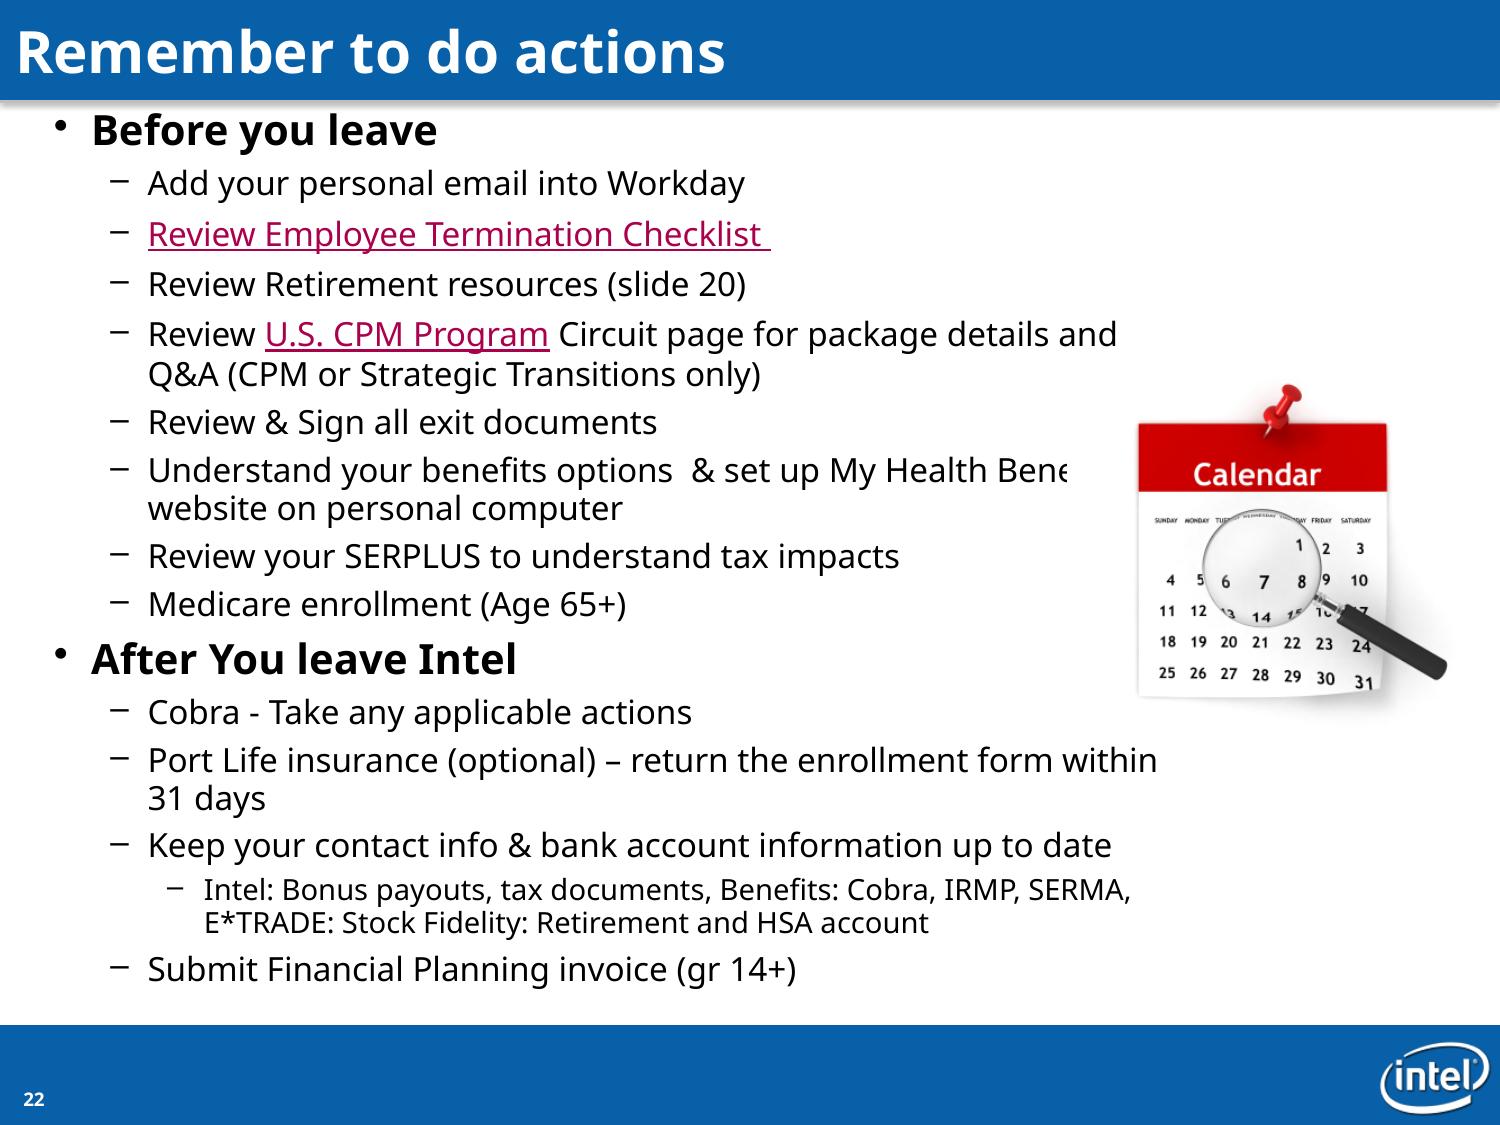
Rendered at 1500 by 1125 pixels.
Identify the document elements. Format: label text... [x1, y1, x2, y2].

picture [1374, 1037, 1497, 1125]
list Before you leave Add your personal email into Workday Review Employee Termination Checklist Review Retirement resources (slide 20) Review U.S. CPM Program Circuit page for package details and Q&A (CPM or Strategic Transitions only) Review & Sign all exit documents Understand your benefits options & set up My Health Benefits website on personal computer Review your SERPLUS to understand tax impacts Medicare enrollment (Age 65+) After You leave Intel Cobra - Take any applicable actions Port Life insurance (optional) – return the enrollment form within 31 days Keep your contact info & bank account information up to date Intel: Bonus payouts, tax documents, Benefits: Cobra, IRMP, SERMA, E*TRADE: Stock Fidelity: Retirement and HSA account Submit Financial Planning invoice (gr 14+) [38, 111, 1201, 1001]
picture [1066, 350, 1457, 740]
text_box Remember to do actions [0, 0, 1500, 99]
